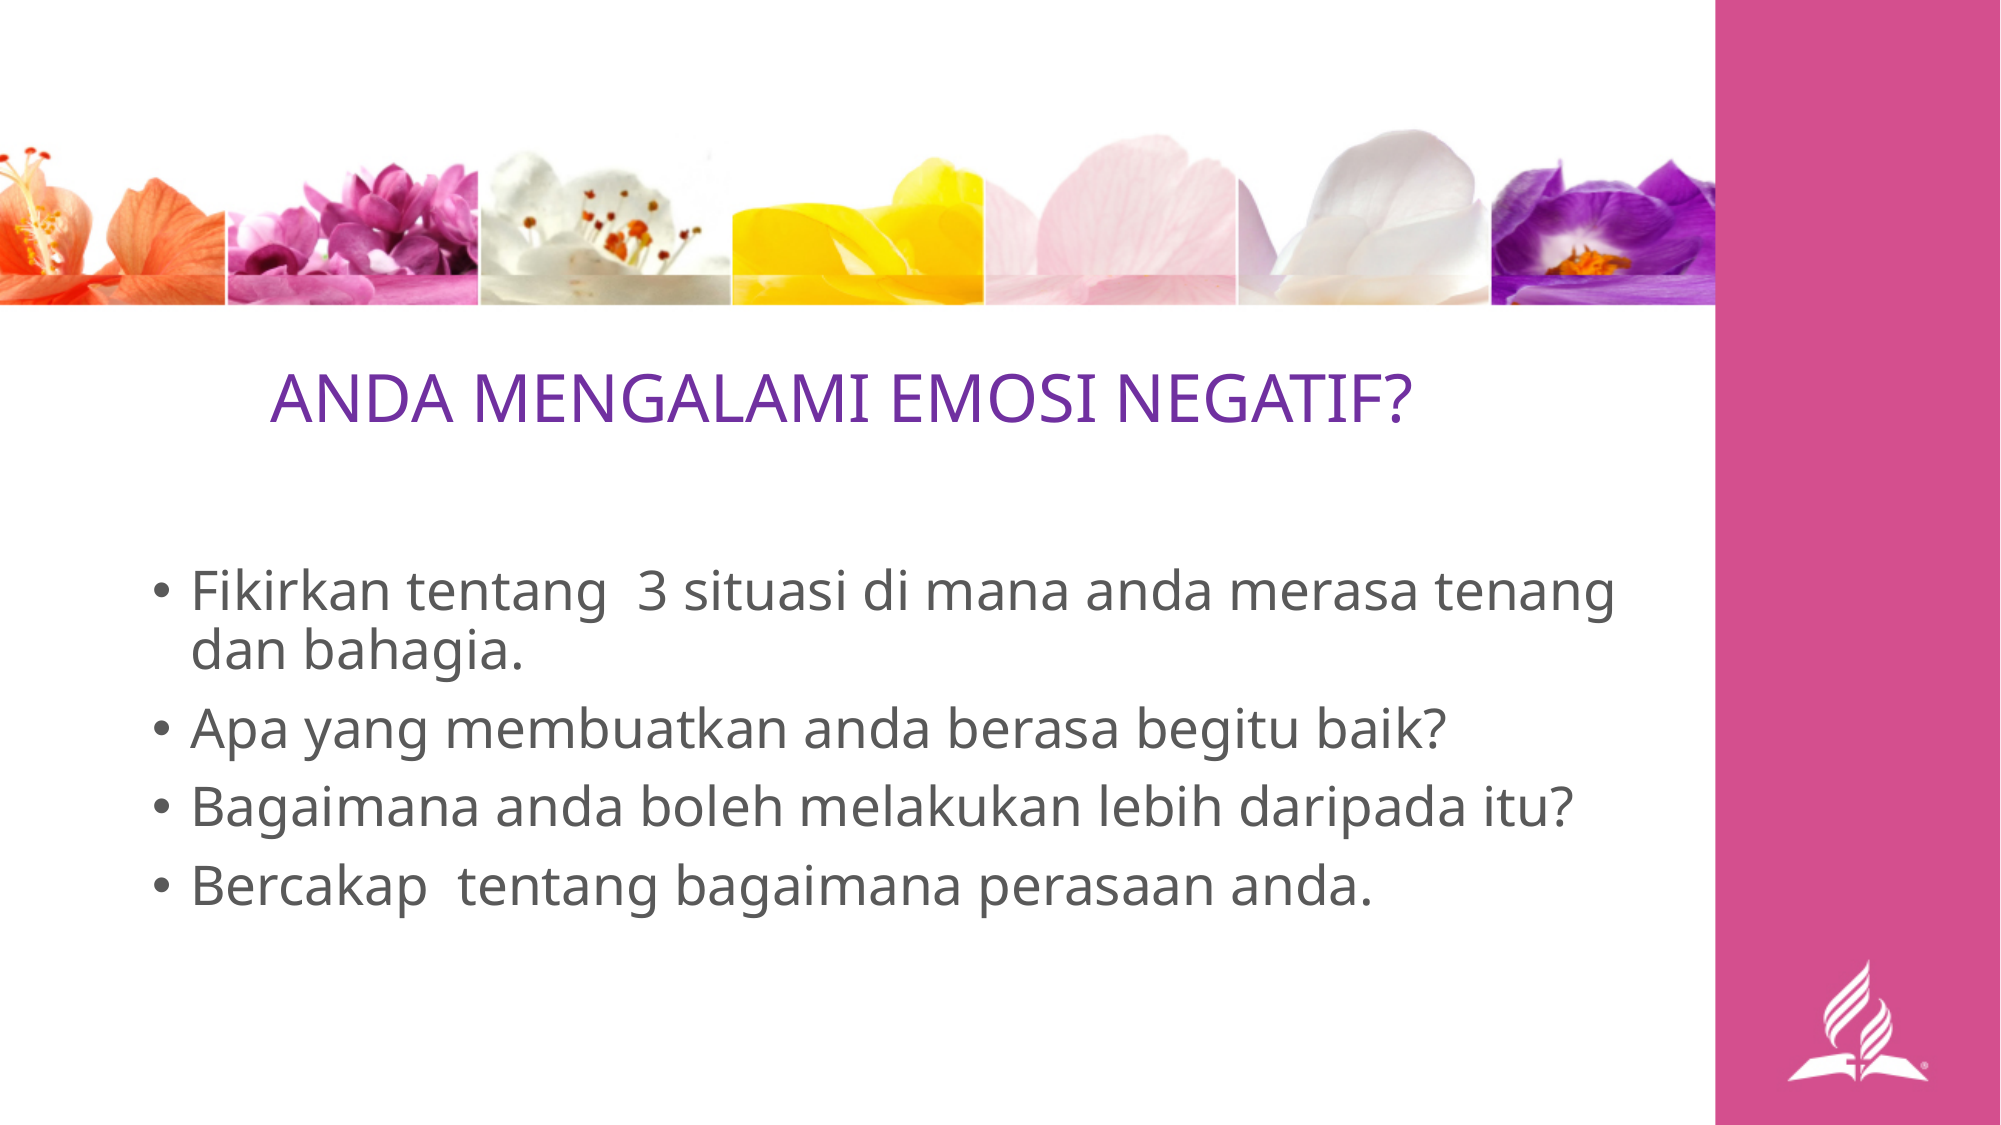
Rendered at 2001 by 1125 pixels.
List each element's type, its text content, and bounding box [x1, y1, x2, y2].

picture [0, 0, 2001, 1125]
text_box ANDA MENGALAMI EMOSI NEGATIF? [163, 348, 1522, 444]
list Fikirkan tentang 3 situasi di mana anda merasa tenang dan bahagia. Apa yang membuatkan anda berasa begitu baik? Bagaimana anda boleh melakukan lebih daripada itu? Bercakap tentang bagaimana perasaan anda. [137, 555, 1640, 961]
